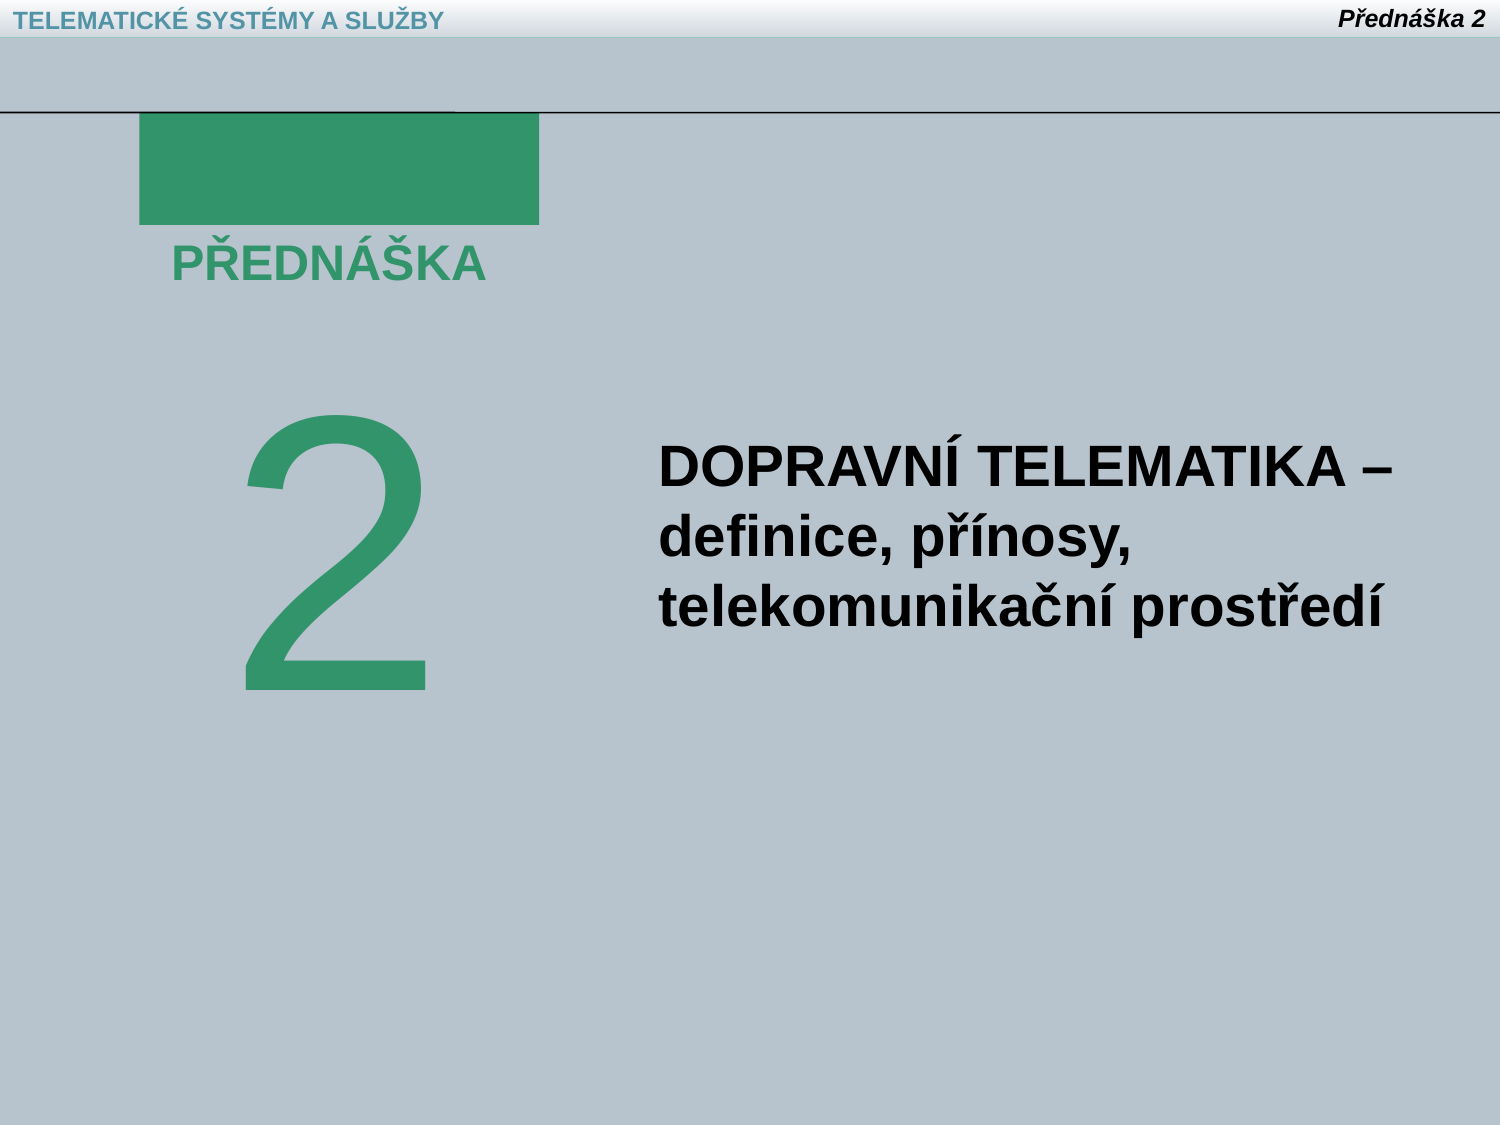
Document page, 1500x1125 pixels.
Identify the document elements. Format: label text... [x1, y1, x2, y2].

text_box DOPRAVNÍ TELEMATIKA – definice, přínosy, telekomunikační prostředí [643, 420, 1427, 646]
text_box [139, 113, 540, 225]
text_box [0, 113, 1500, 1125]
text_box [0, 37, 1500, 112]
text_box PŘEDNÁŠKA [121, 222, 538, 298]
text_box 2 [211, 298, 461, 777]
